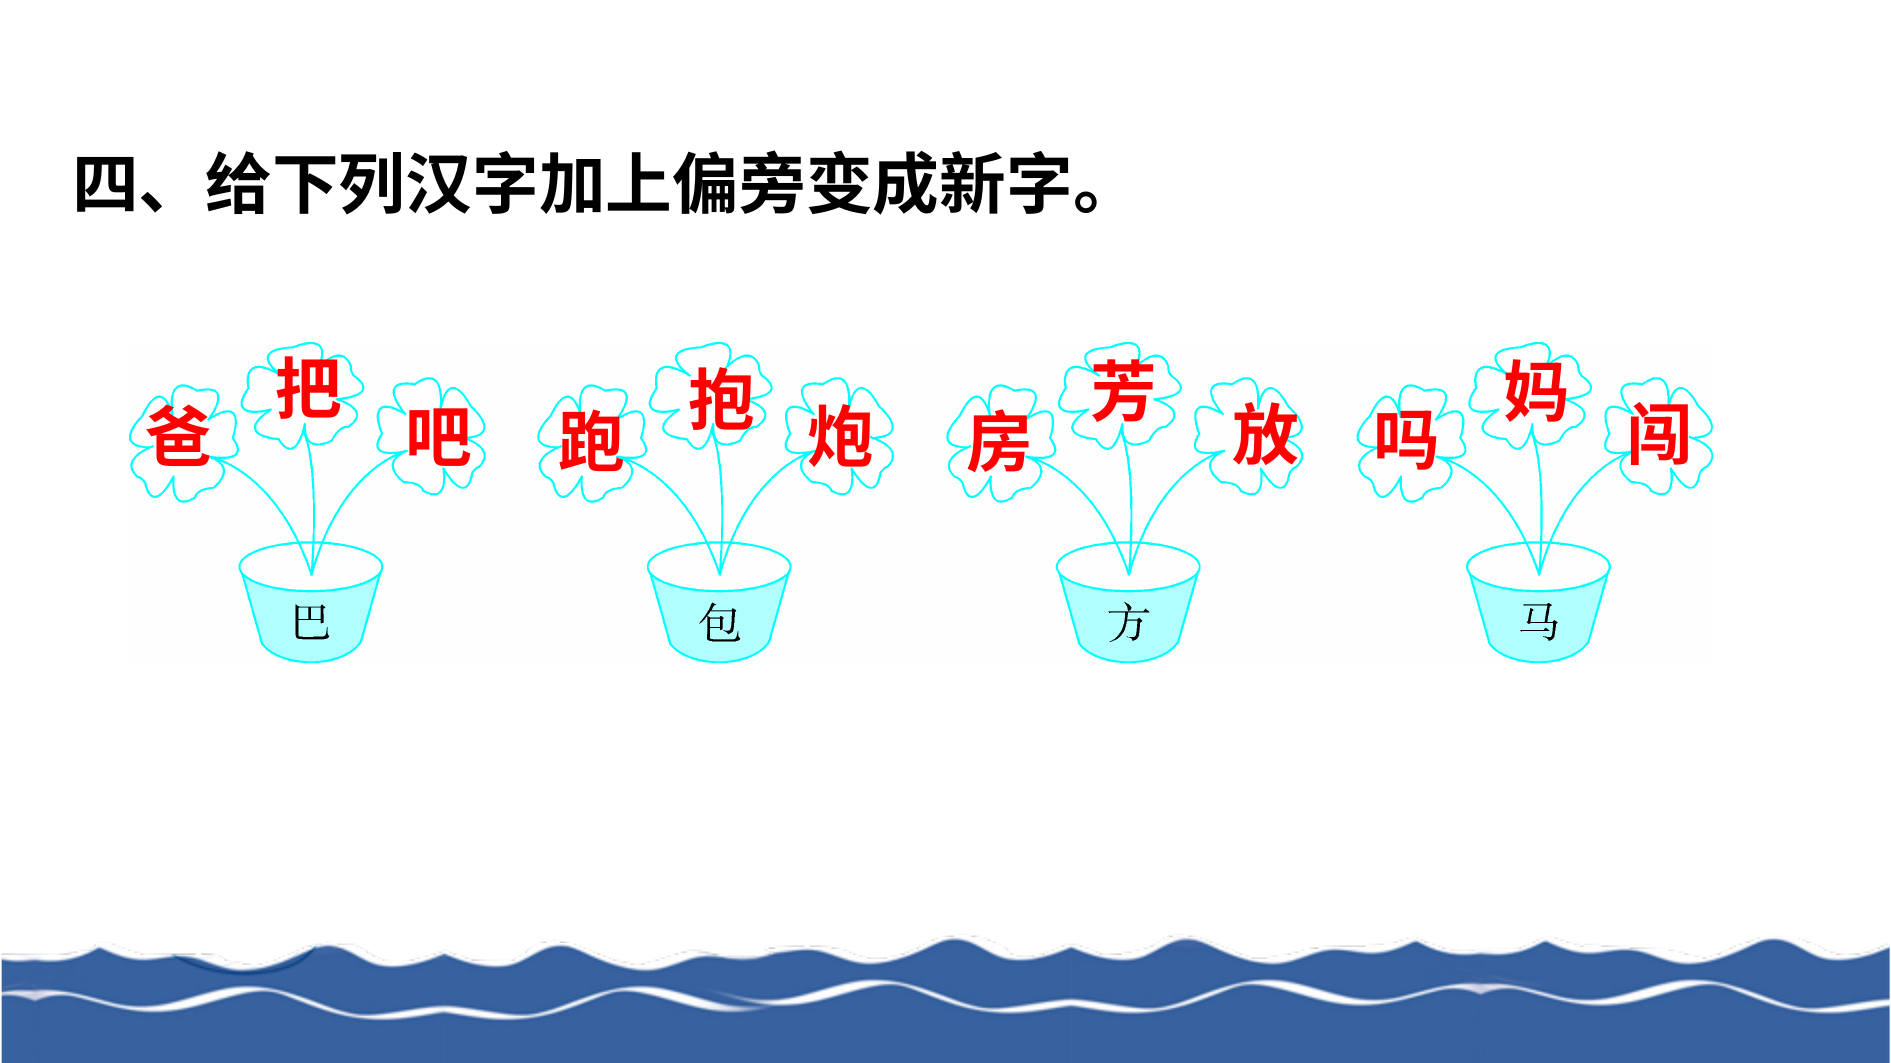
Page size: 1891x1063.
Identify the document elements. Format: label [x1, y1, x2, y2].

text_box [57, 94, 1835, 663]
picture [1, 886, 1891, 1063]
